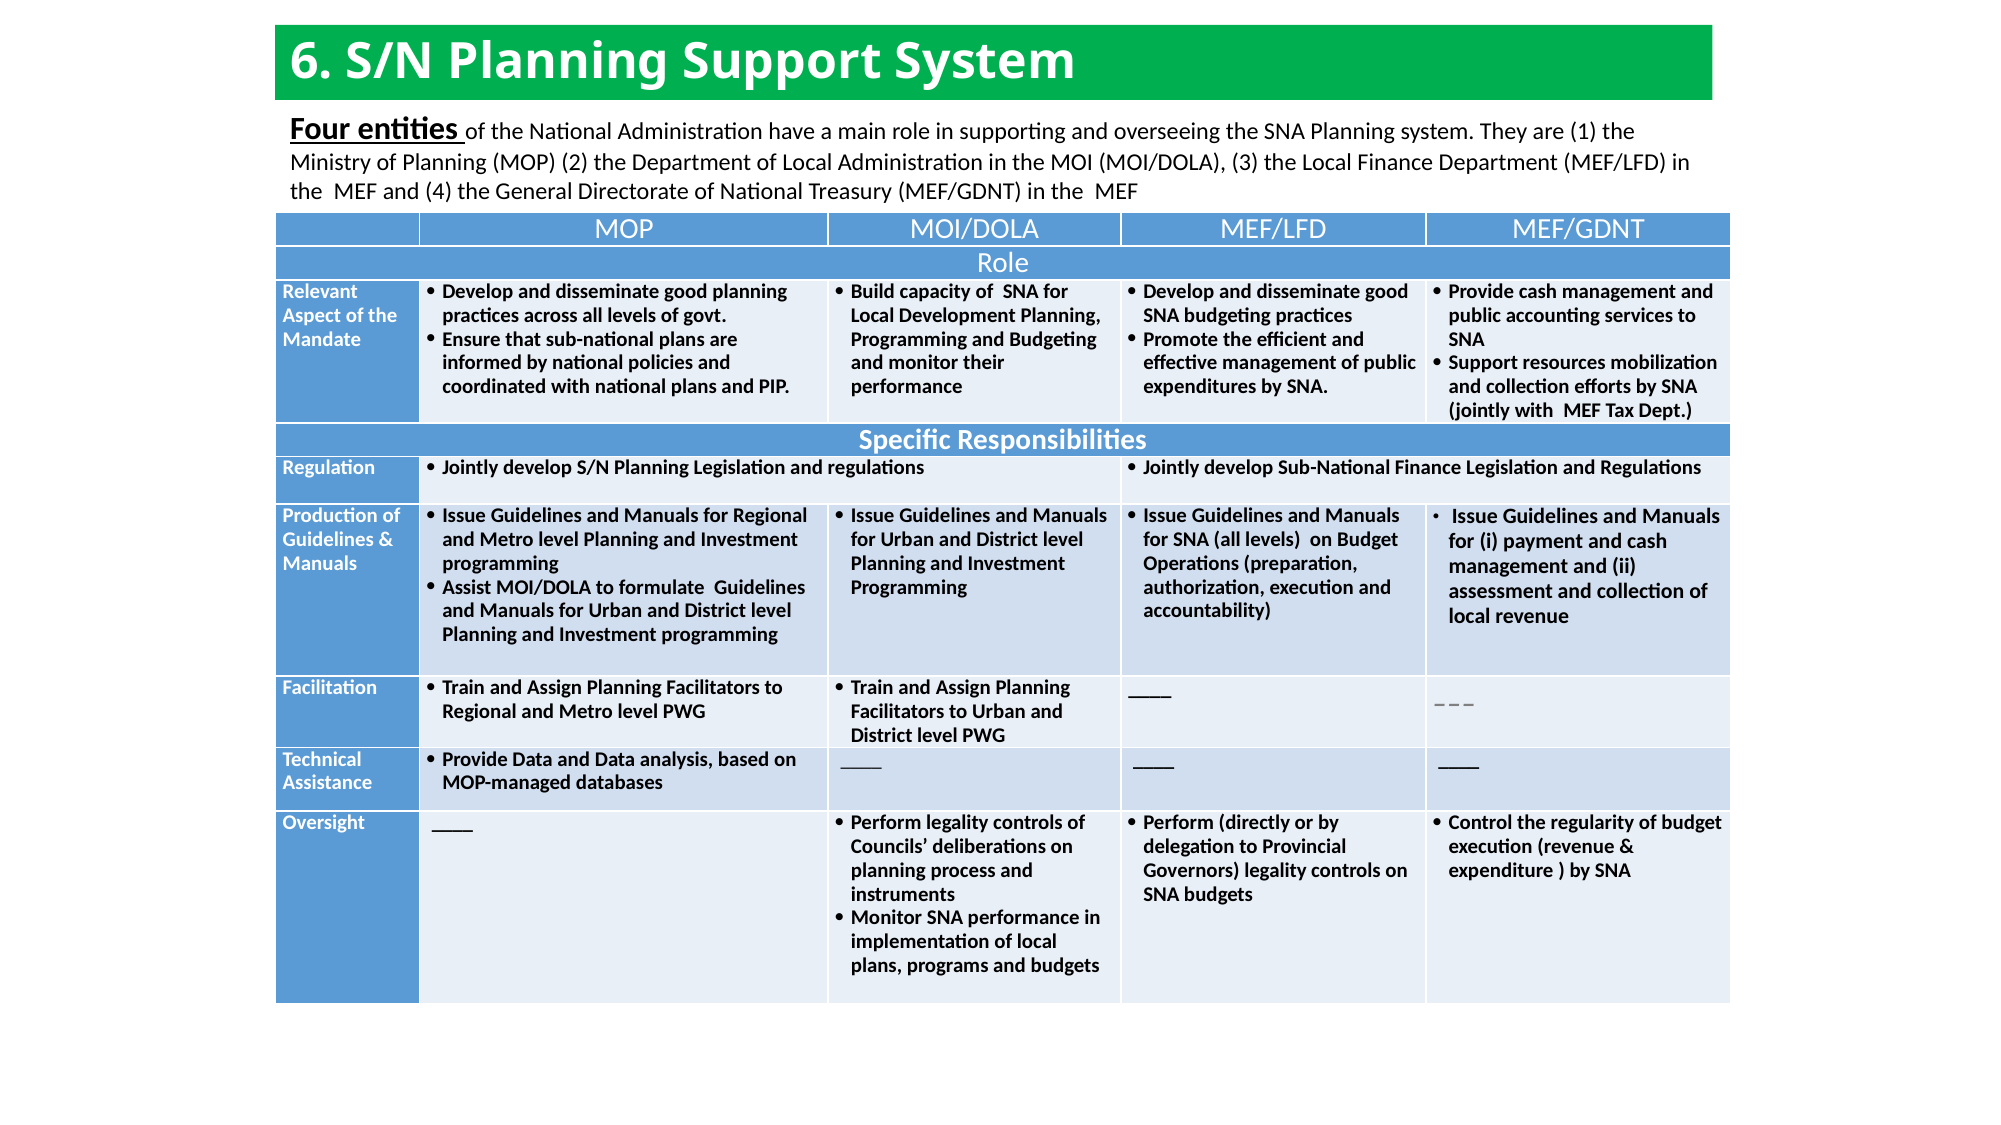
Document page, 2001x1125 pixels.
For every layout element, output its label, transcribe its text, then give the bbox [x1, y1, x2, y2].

table_cell Provide Data and Data analysis, based on MOP-managed databases [420, 748, 827, 810]
table_cell Control the regularity of budget execution (revenue & expenditure ) by SNA [1427, 812, 1730, 1003]
table_cell Issue Guidelines and Manuals for SNA (all levels) on Budget Operations (preparation, authorization, execution and accountability) [1122, 505, 1425, 675]
table_cell Issue Guidelines and Manuals for Urban and District level Planning and Investment Programming [829, 505, 1120, 675]
table_cell Issue Guidelines and Manuals for (i) payment and cash management and (ii) assessment and collection of local revenue [1427, 505, 1730, 675]
table_cell Perform (directly or by delegation to Provincial Governors) legality controls on SNA budgets [1122, 812, 1425, 1003]
table_cell ____ [420, 812, 827, 1003]
table_cell Specific Responsibilities [276, 424, 1730, 456]
table_cell Develop and disseminate good planning practices across all levels of govt. Ensure that sub-national plans are informed by national policies and coordinated with national plans and PIP. [420, 281, 827, 422]
table_cell Technical Assistance [276, 748, 419, 810]
text_box Four entities of the National Administration have a main role in supporting and overseeing the SNA Planning system. They are (1) the Ministry of Planning (MOP) (2) the Department of Local Administration in the MOI (MOI/DOLA), (3) the Local Finance Department (MEF/LFD) in the MEF and (4) the General Directorate of National Treasury (MEF/GDNT) in the MEF [274, 99, 1713, 212]
table_header MEF/LFD [1122, 213, 1425, 245]
table_cell ____ [1427, 748, 1730, 810]
table_header MEF/GDNT [1427, 213, 1730, 245]
table_cell Provide cash management and public accounting services to SNA Support resources mobilization and collection efforts by SNA (jointly with MEF Tax Dept.) [1427, 281, 1730, 422]
table_header MOP [420, 213, 827, 245]
table_cell ____ [1122, 748, 1425, 810]
table_cell Perform legality controls of Councils’ deliberations on planning process and instruments Monitor SNA performance in implementation of local plans, programs and budgets [829, 812, 1120, 1003]
title 6. S/N Planning Support System [275, 24, 1713, 100]
table_cell Train and Assign Planning Facilitators to Urban and District level PWG [829, 677, 1120, 747]
table_cell Issue Guidelines and Manuals for Regional and Metro level Planning and Investment programming Assist MOI/DOLA to formulate Guidelines and Manuals for Urban and District level Planning and Investment programming [420, 505, 827, 675]
table_cell Jointly develop Sub-National Finance Legislation and Regulations [1122, 457, 1730, 503]
table_cell Jointly develop S/N Planning Legislation and regulations [420, 457, 1120, 503]
table_header [276, 213, 419, 245]
table_cell Oversight [276, 812, 419, 1003]
table_cell Build capacity of SNA for Local Development Planning, Programming and Budgeting and monitor their performance [829, 281, 1120, 422]
table_cell Train and Assign Planning Facilitators to Regional and Metro level PWG [420, 677, 827, 747]
table_cell Relevant Aspect of the Mandate [276, 281, 419, 422]
table_cell ____ [829, 748, 1120, 810]
table_cell Regulation [276, 457, 419, 503]
table_header MOI/DOLA [829, 213, 1120, 245]
table_cell ___ [1427, 677, 1730, 747]
table_cell Develop and disseminate good SNA budgeting practices Promote the efficient and effective management of public expenditures by SNA. [1122, 281, 1425, 422]
table_cell Facilitation [276, 677, 419, 747]
table_cell ____ [1122, 677, 1425, 747]
table_cell Role [276, 247, 1730, 279]
table_cell Production of Guidelines & Manuals [276, 505, 419, 675]
